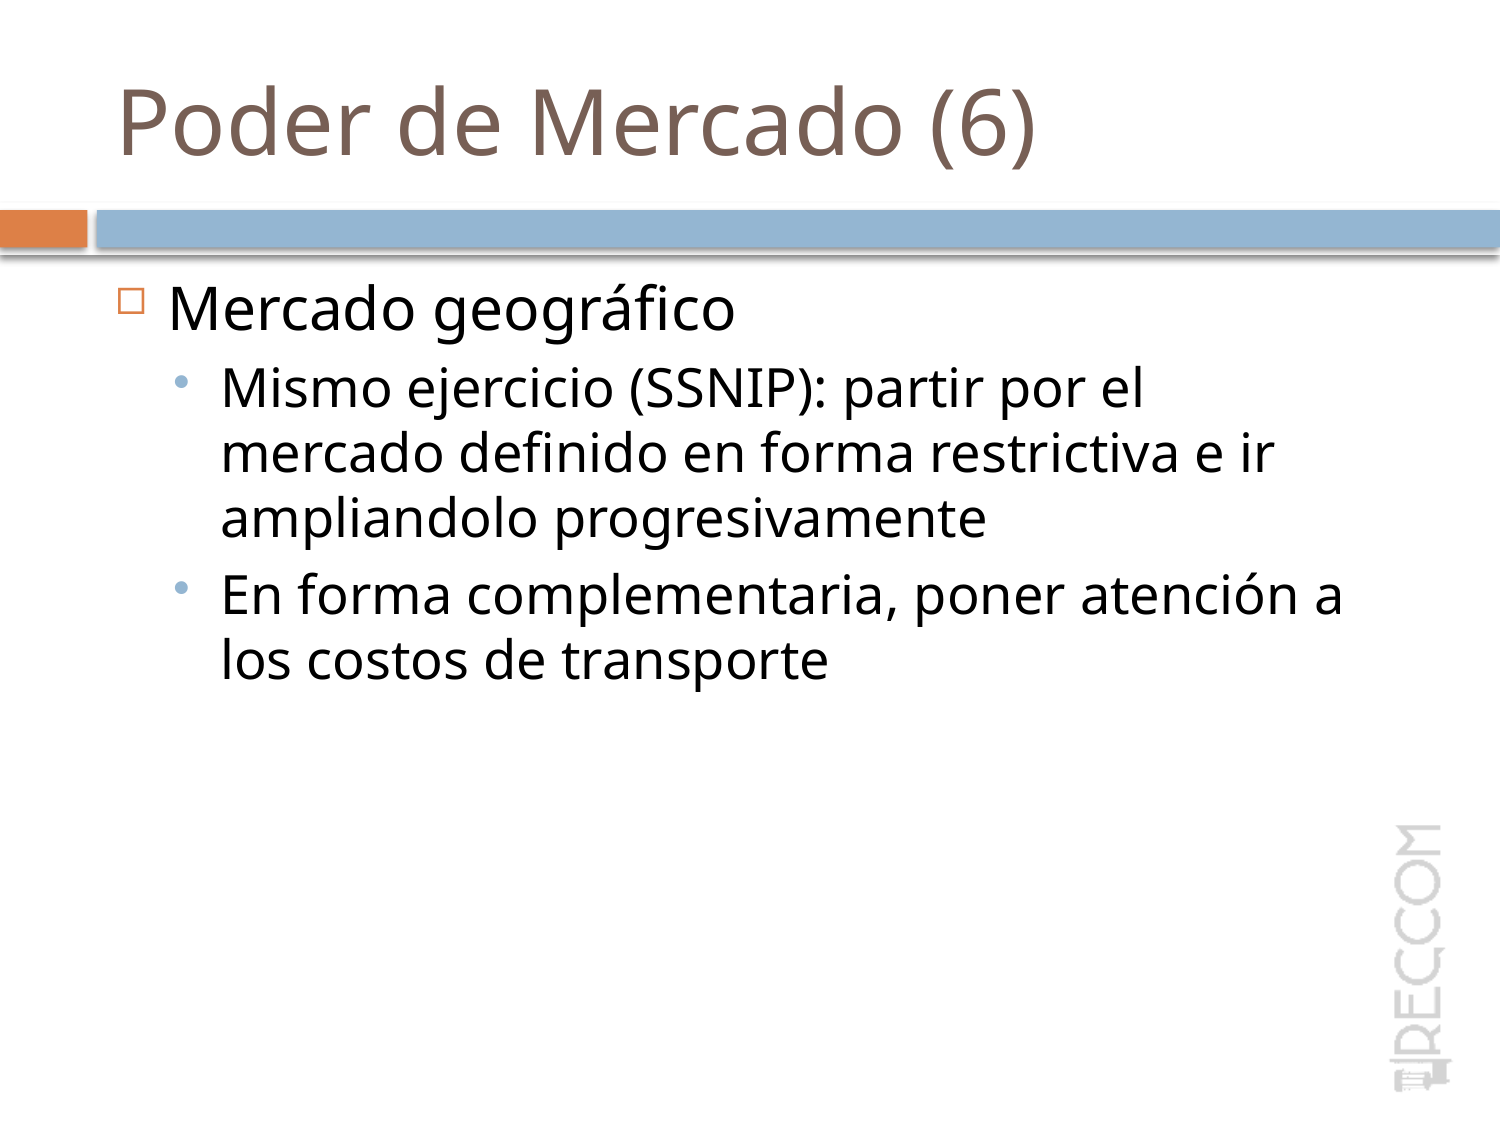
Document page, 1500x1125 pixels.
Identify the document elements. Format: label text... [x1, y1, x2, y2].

title Poder de Mercado (6) [100, 37, 1438, 200]
list Mercado geográfico Mismo ejercicio (SSNIP): partir por el mercado definido en forma restrictiva e ir ampliandolo progresivamente En forma complementaria, poner atención a los costos de transporte [100, 262, 1400, 1000]
